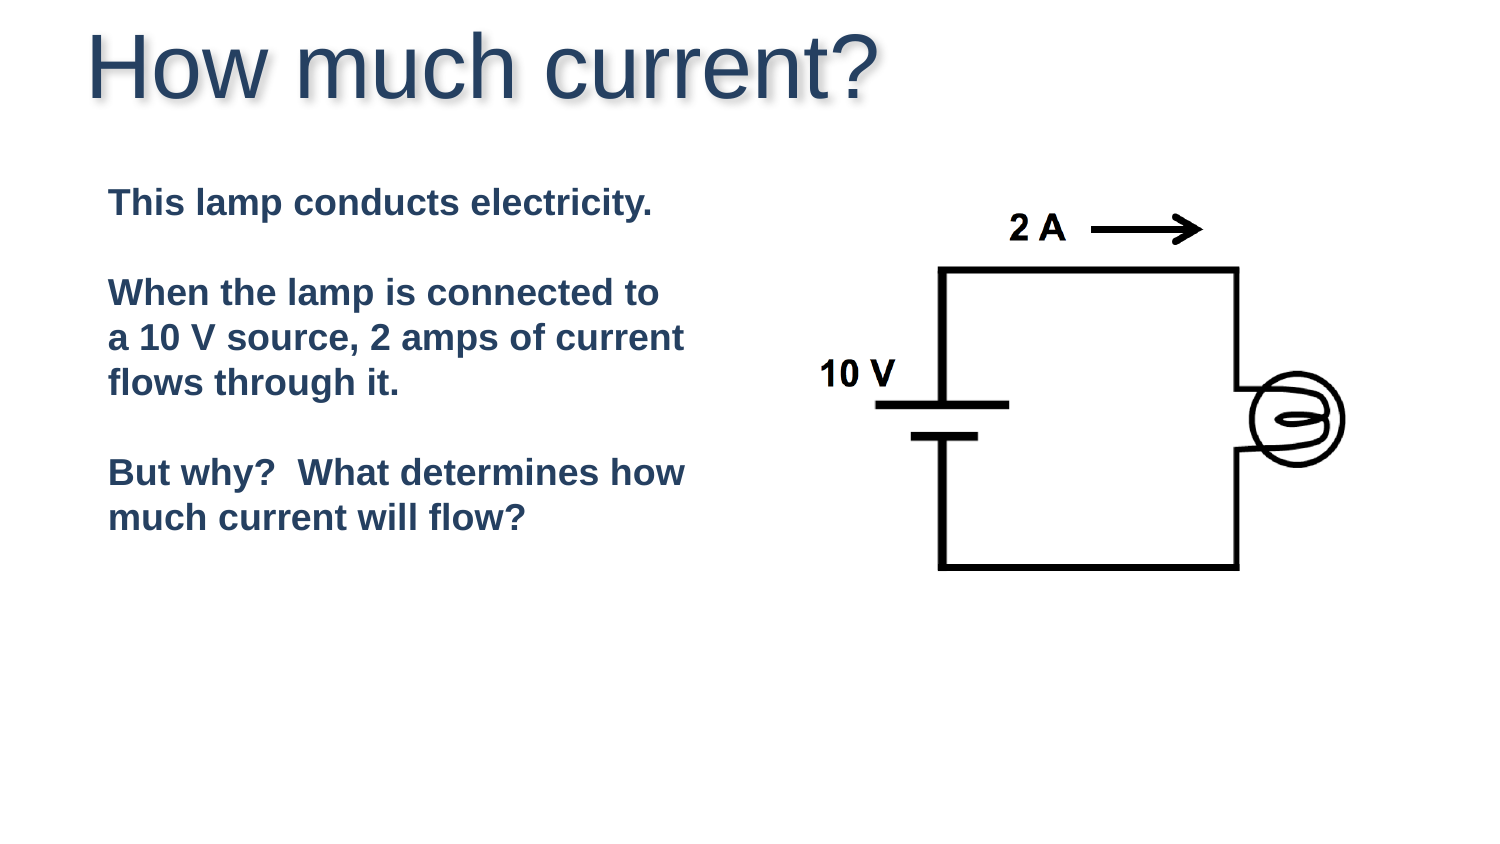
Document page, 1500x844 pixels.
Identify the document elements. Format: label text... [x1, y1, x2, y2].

text_box How much current? [70, 0, 1208, 206]
text_box This lamp conducts electricity. When the lamp is connected to a 10 V source, 2 amps of current flows through it. But why? What determines how much current will flow? [93, 170, 705, 590]
picture [816, 195, 1353, 579]
